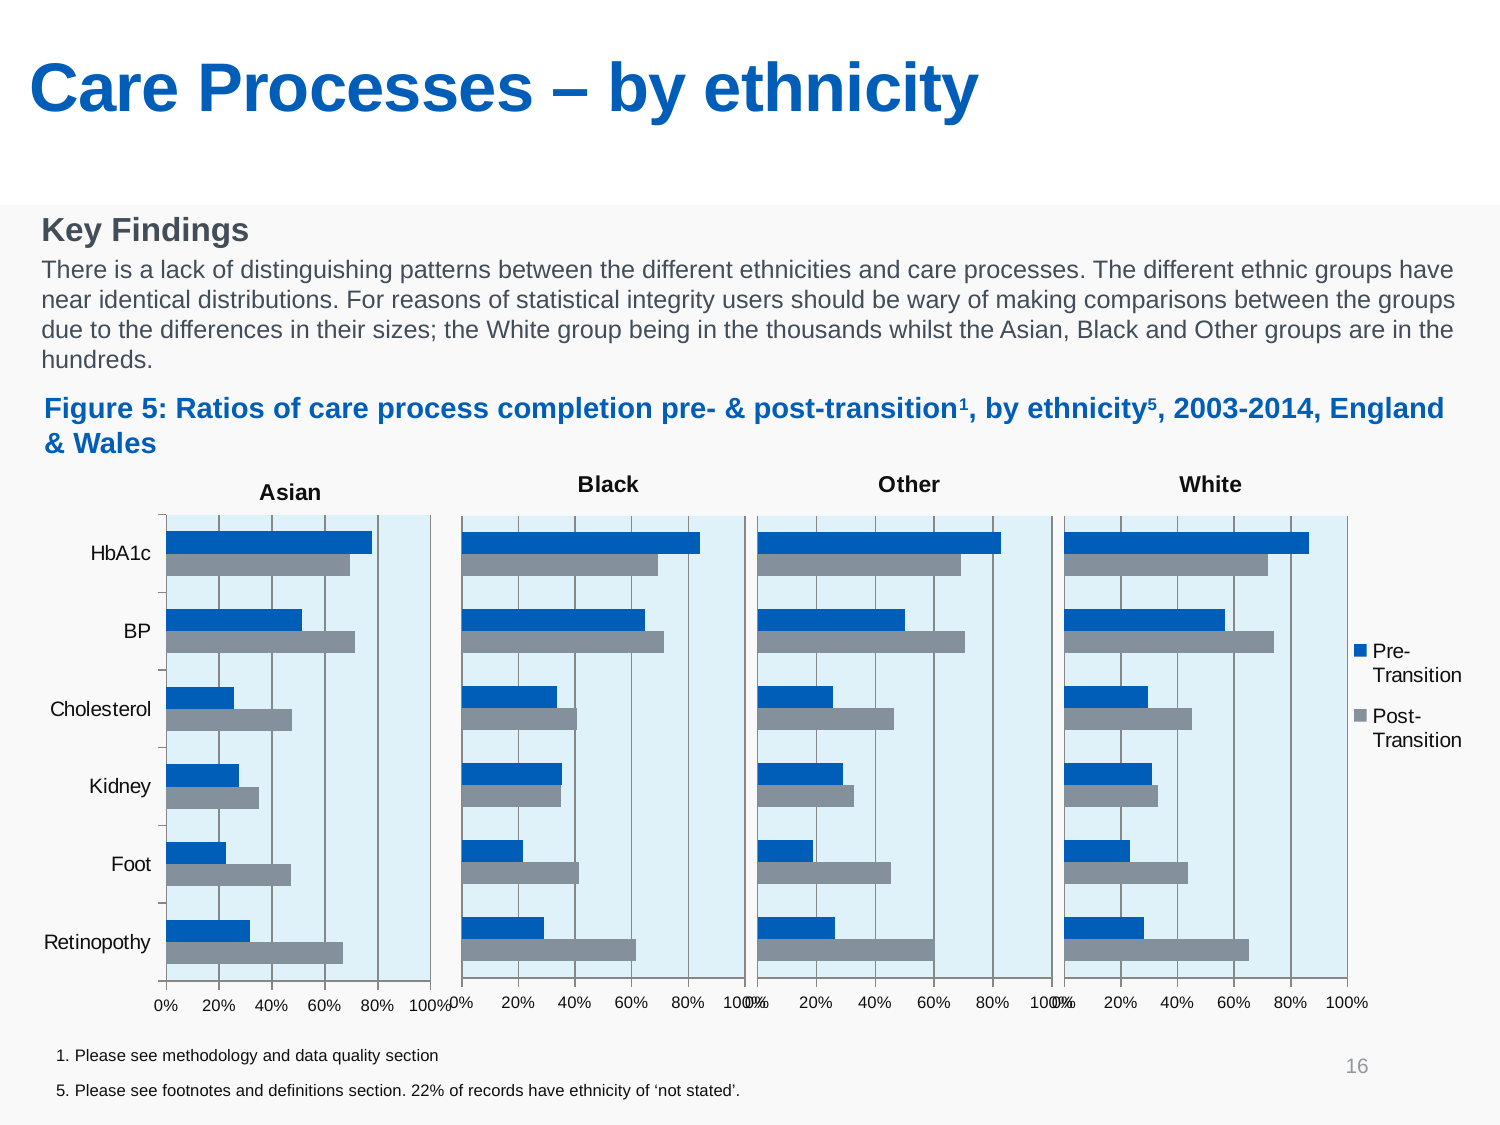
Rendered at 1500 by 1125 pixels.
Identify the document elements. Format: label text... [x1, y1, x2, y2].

text_box Figure 5: Ratios of care process completion pre- & post-transition1, by ethnicity5, 2003-2014, England & Wales [29, 382, 1471, 442]
list Key Findings There is a lack of distinguishing patterns between the different ethnicities and care processes. The different ethnic groups have near identical distributions. For reasons of statistical integrity users should be wary of making comparisons between the groups due to the differences in their sizes; the White group being in the thousands whilst the Asian, Black and Other groups are in the hundreds. [41, 208, 1483, 376]
title Care Processes – by ethnicity [29, 42, 1447, 149]
slide_number 16 [1033, 1035, 1384, 1095]
text_box 5. Please see footnotes and definitions section. 22% of records have ethnicity of ‘not stated’. [41, 1072, 1338, 1108]
text_box 1. Please see methodology and data quality section [41, 1037, 465, 1073]
chart [23, 444, 1500, 1024]
